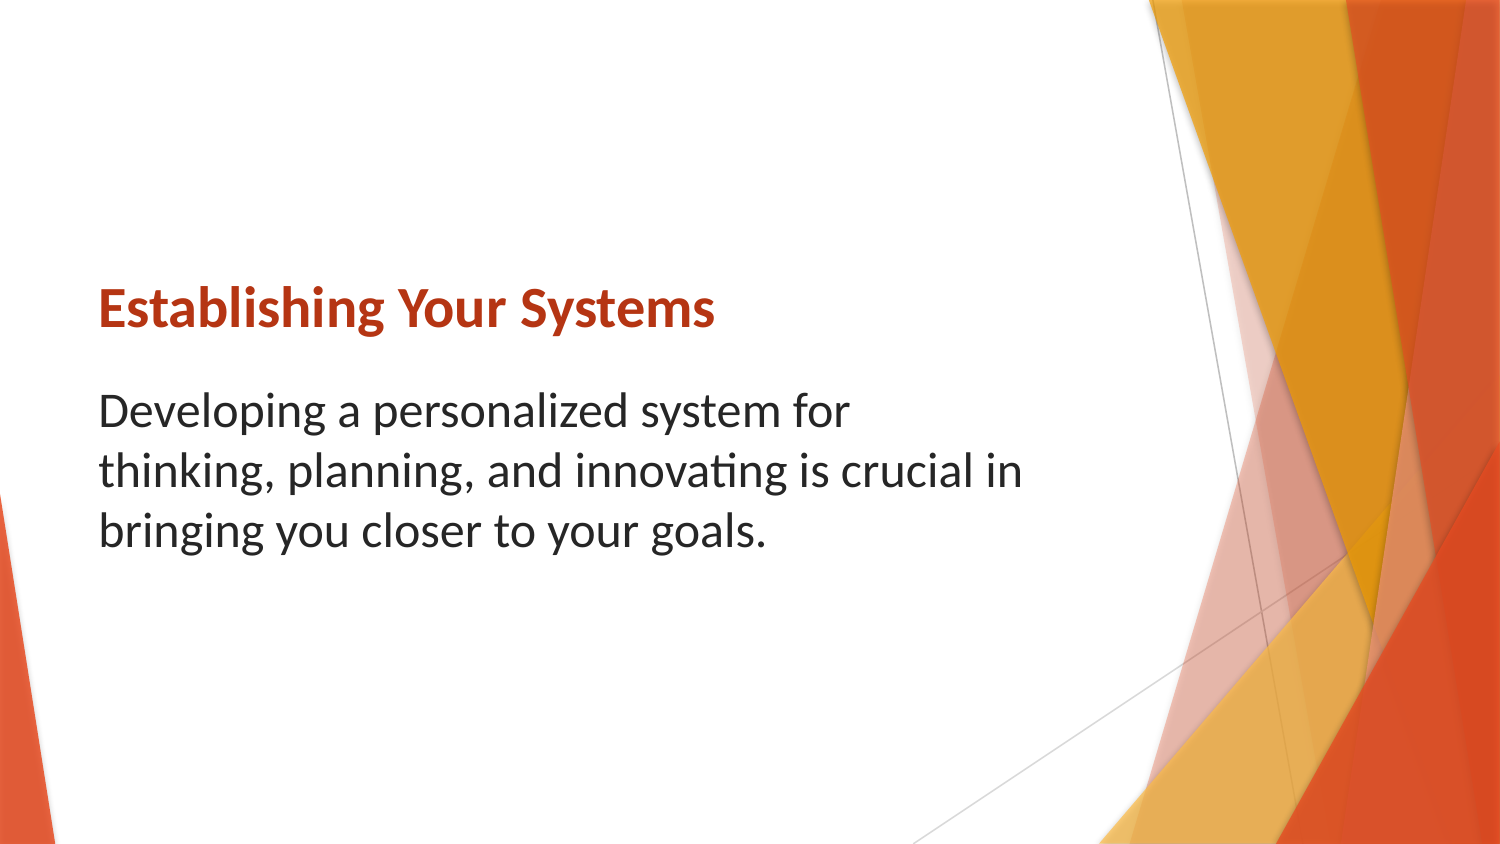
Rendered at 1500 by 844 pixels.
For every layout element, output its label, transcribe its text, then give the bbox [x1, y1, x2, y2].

title Establishing Your Systems [83, 261, 1141, 349]
list Developing a personalized system for thinking, planning, and innovating is crucial in bringing you closer to your goals. [83, 369, 1046, 670]
